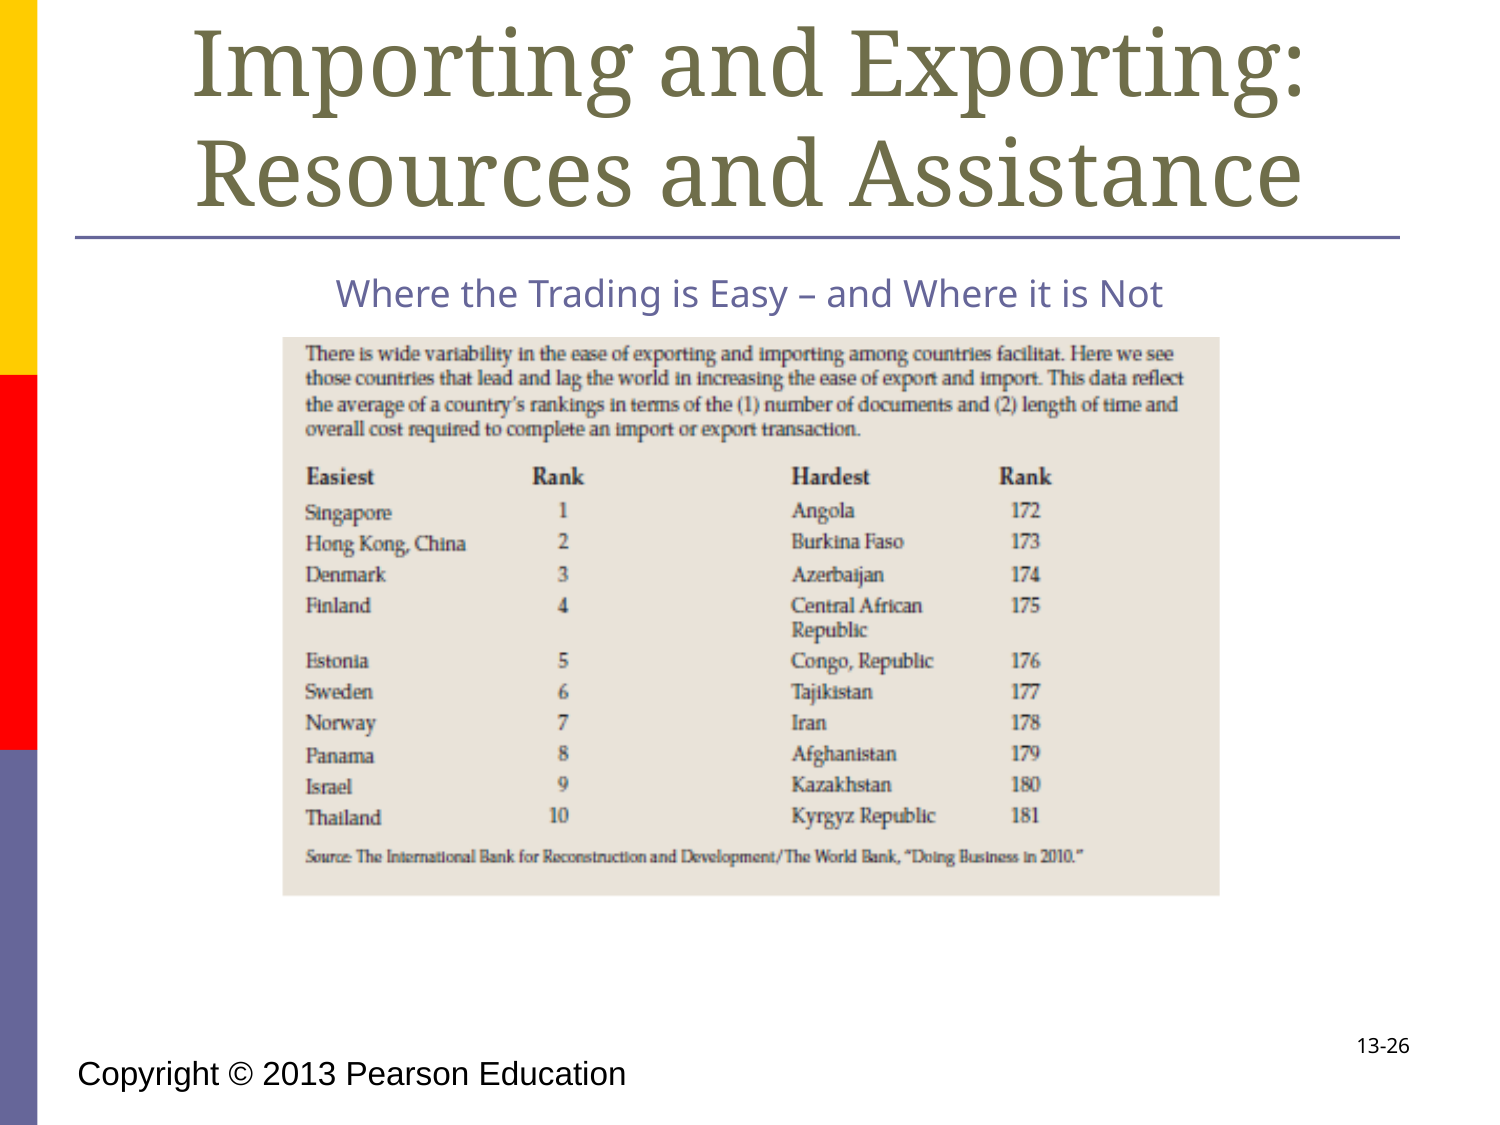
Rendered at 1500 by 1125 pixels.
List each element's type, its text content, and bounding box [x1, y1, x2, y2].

title Importing and Exporting: Resources and Assistance [75, 45, 1425, 233]
picture [279, 337, 1220, 901]
list Where the Trading is Easy – and Where it is Not [75, 262, 1425, 1006]
slide_number 13-26 [1074, 1025, 1425, 1100]
